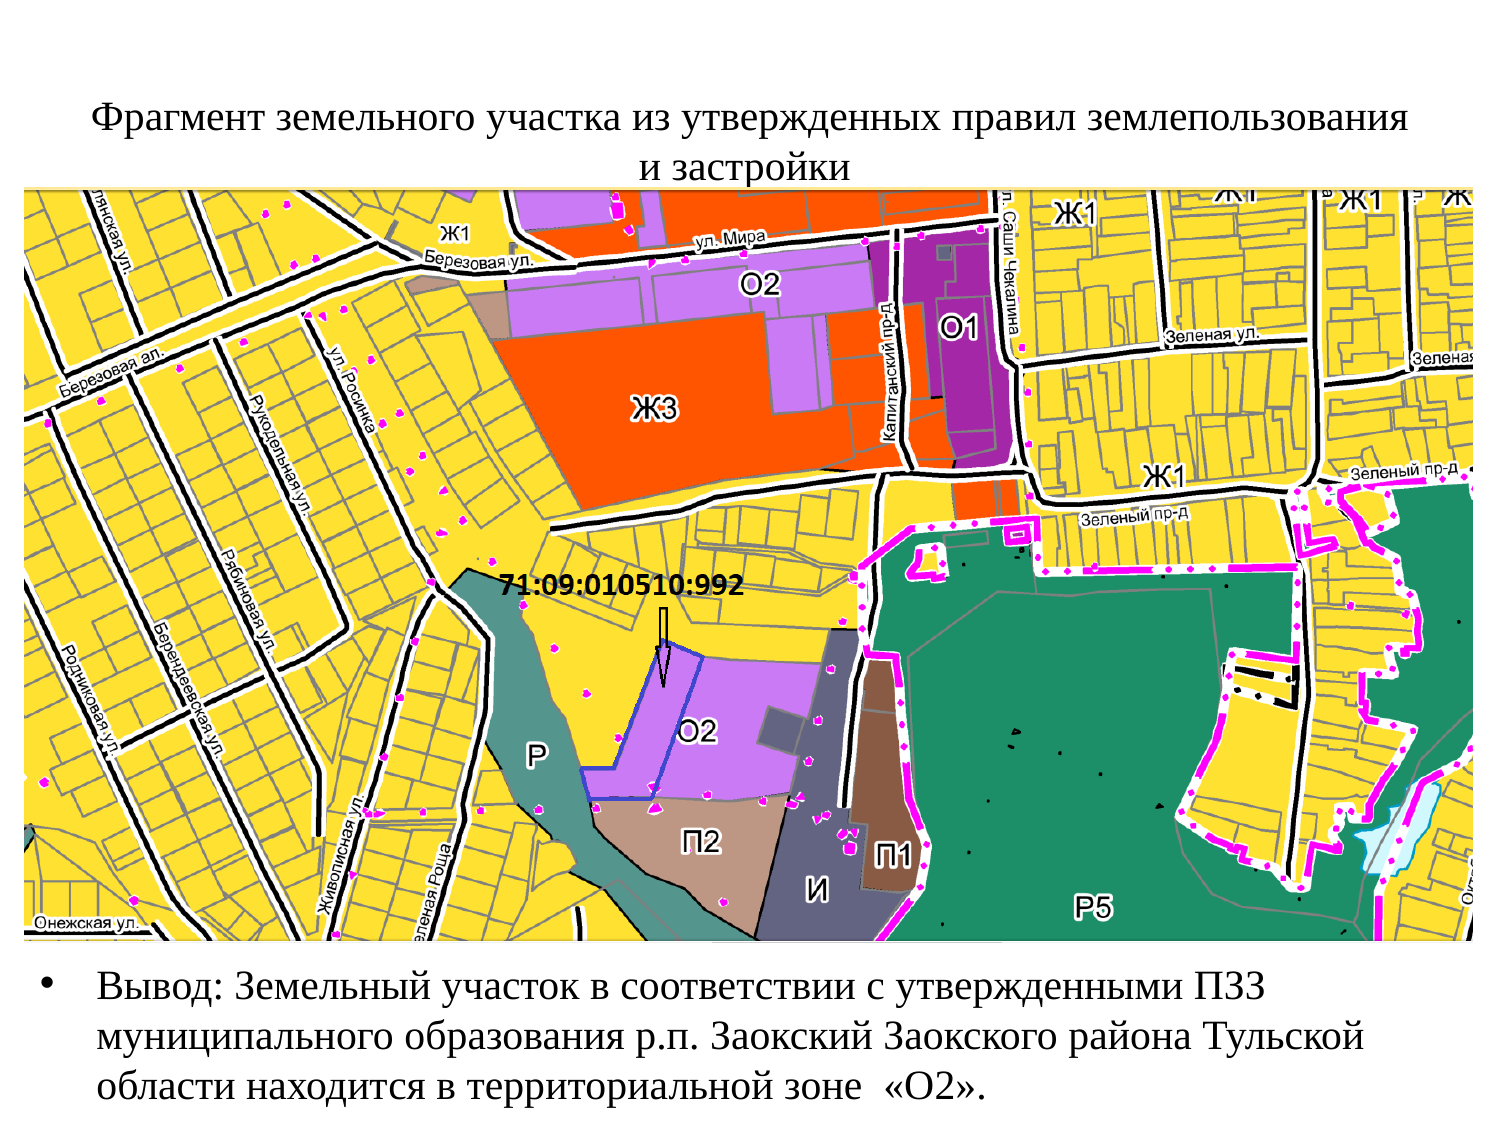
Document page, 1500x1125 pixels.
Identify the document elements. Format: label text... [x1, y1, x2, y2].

list Вывод: Земельный участок в соответствии с утвержденными ПЗЗ муниципального образования р.п. Заокский Заокского района Тульской области находится в территориальной зоне «О2». [24, 950, 1475, 1125]
picture [24, 187, 1474, 944]
title Фрагмент земельного участка из утвержденных правил землепользования и застройки [75, 45, 1425, 185]
